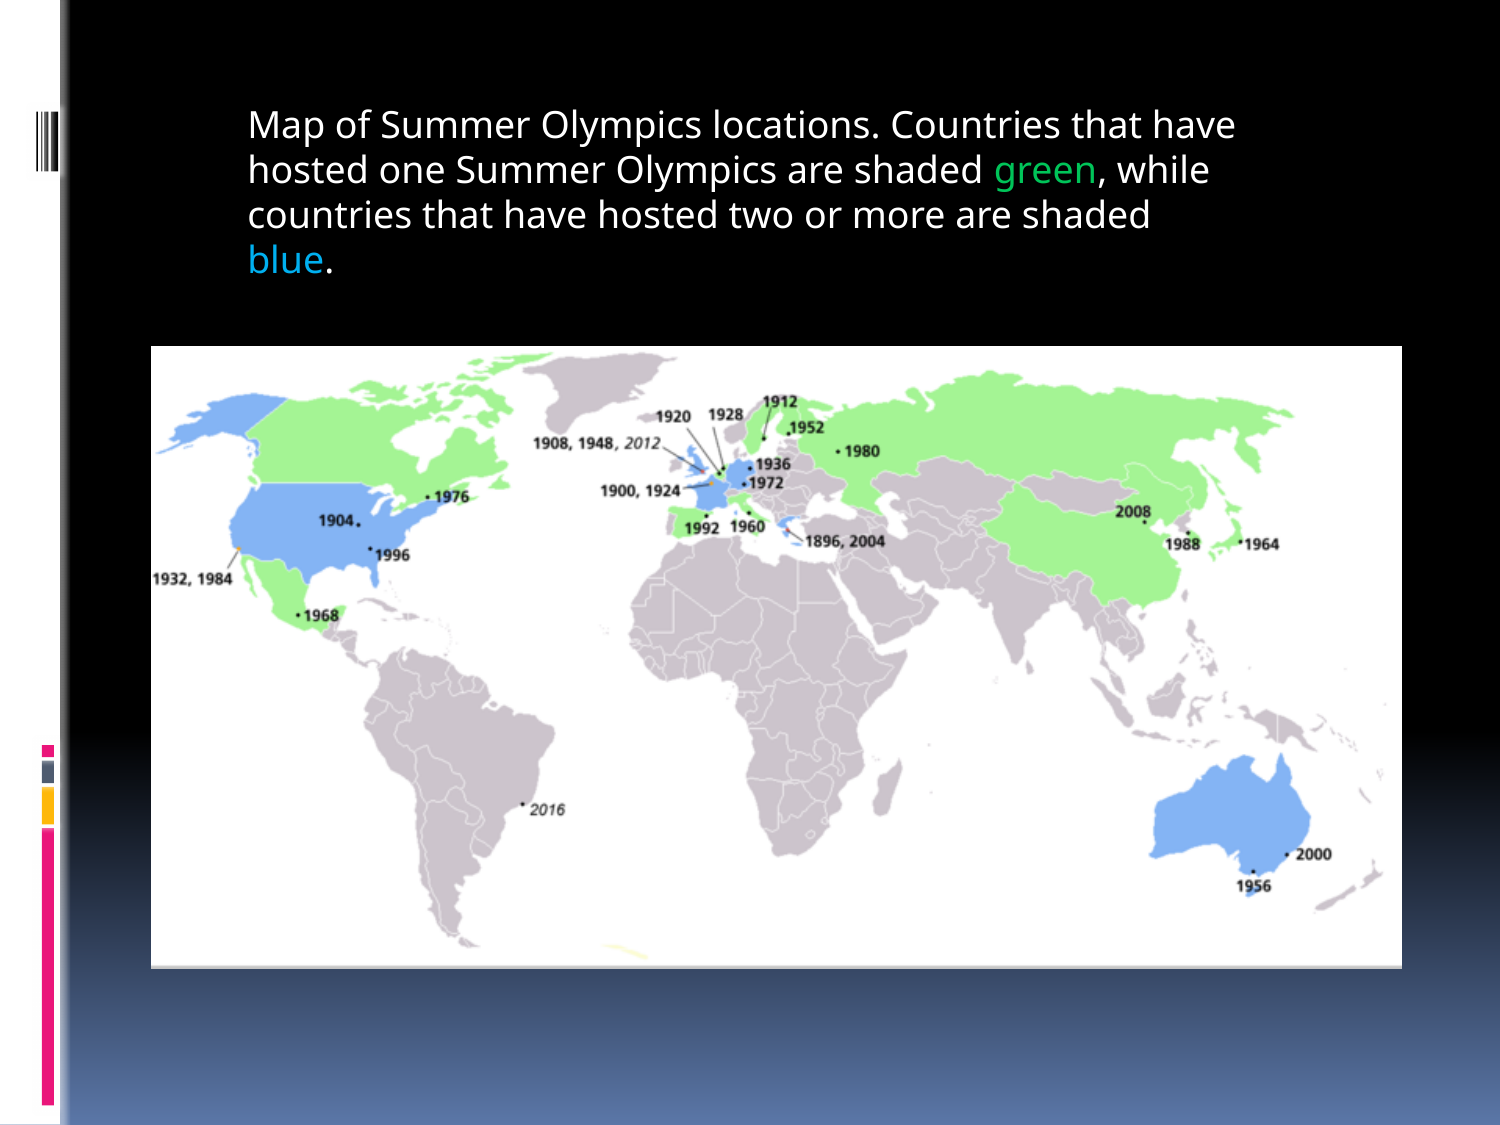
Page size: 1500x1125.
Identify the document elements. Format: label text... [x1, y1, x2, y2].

picture [151, 346, 1403, 969]
text_box Map of Summer Olympics locations. Countries that have hosted one Summer Olympics are shaded green, while countries that have hosted two or more are shaded blue. [232, 93, 1255, 289]
